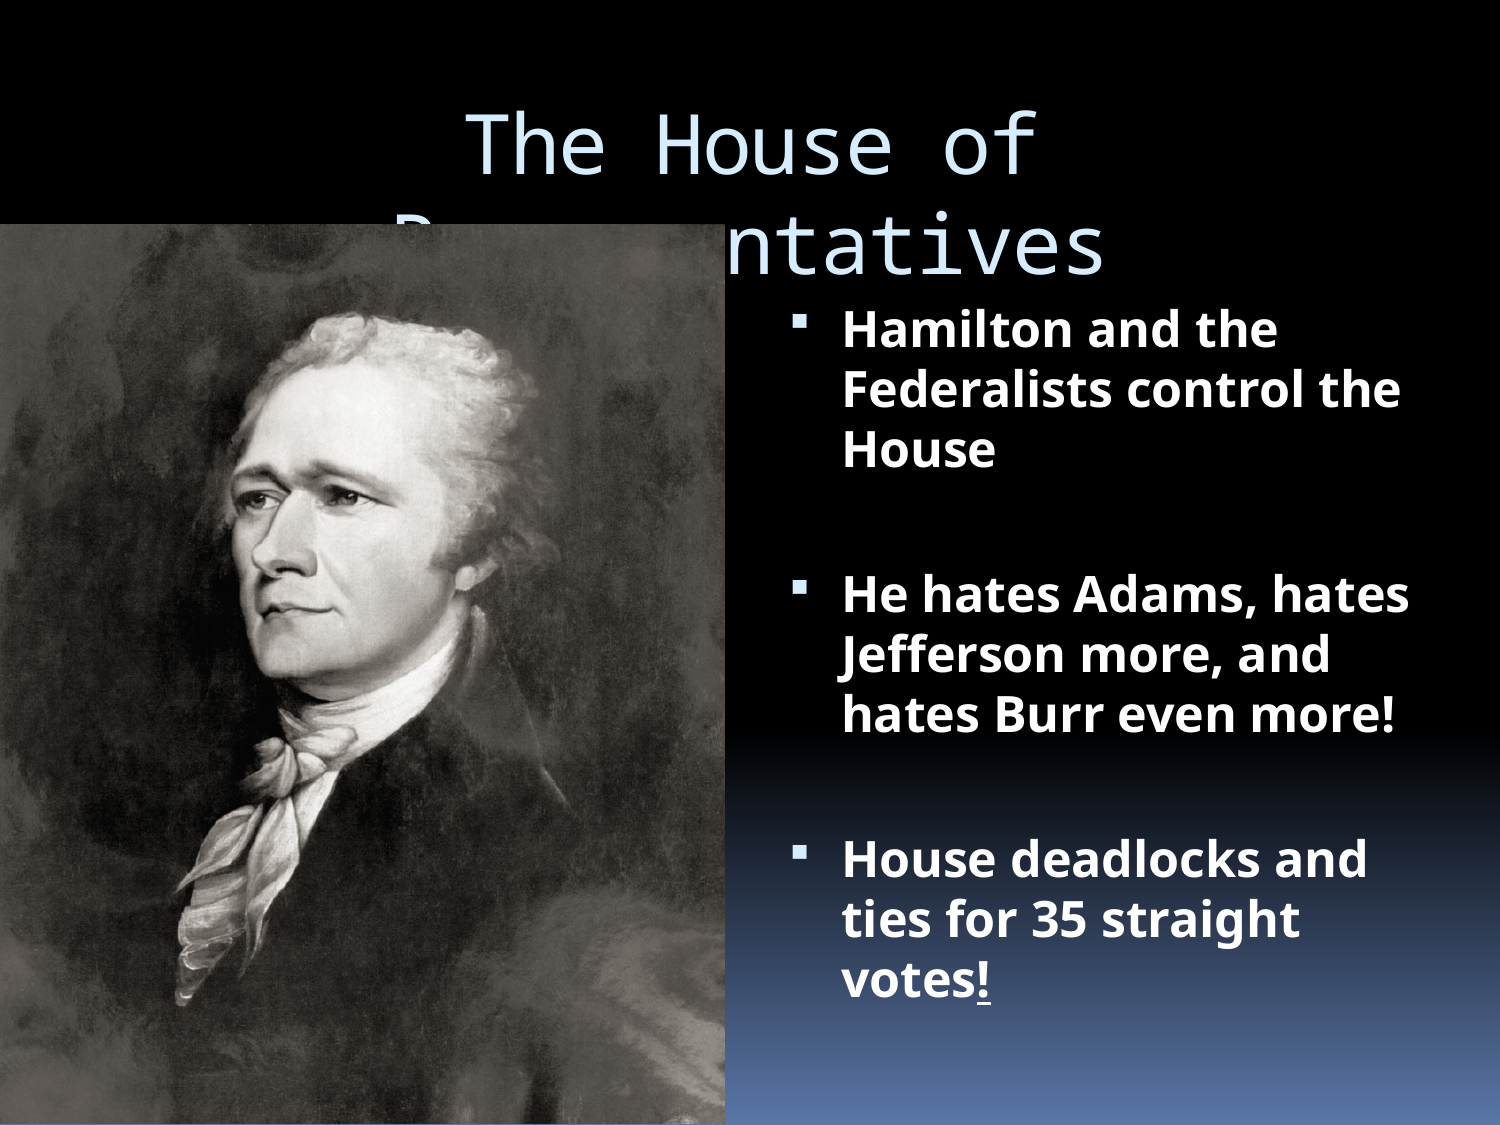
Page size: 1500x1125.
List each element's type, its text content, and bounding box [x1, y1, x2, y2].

title The House of Representatives [75, 83, 1425, 234]
list Hamilton and the Federalists control the House He hates Adams, hates Jefferson more, and hates Burr even more! House deadlocks and ties for 35 straight votes! [763, 290, 1427, 1033]
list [0, 224, 726, 1124]
